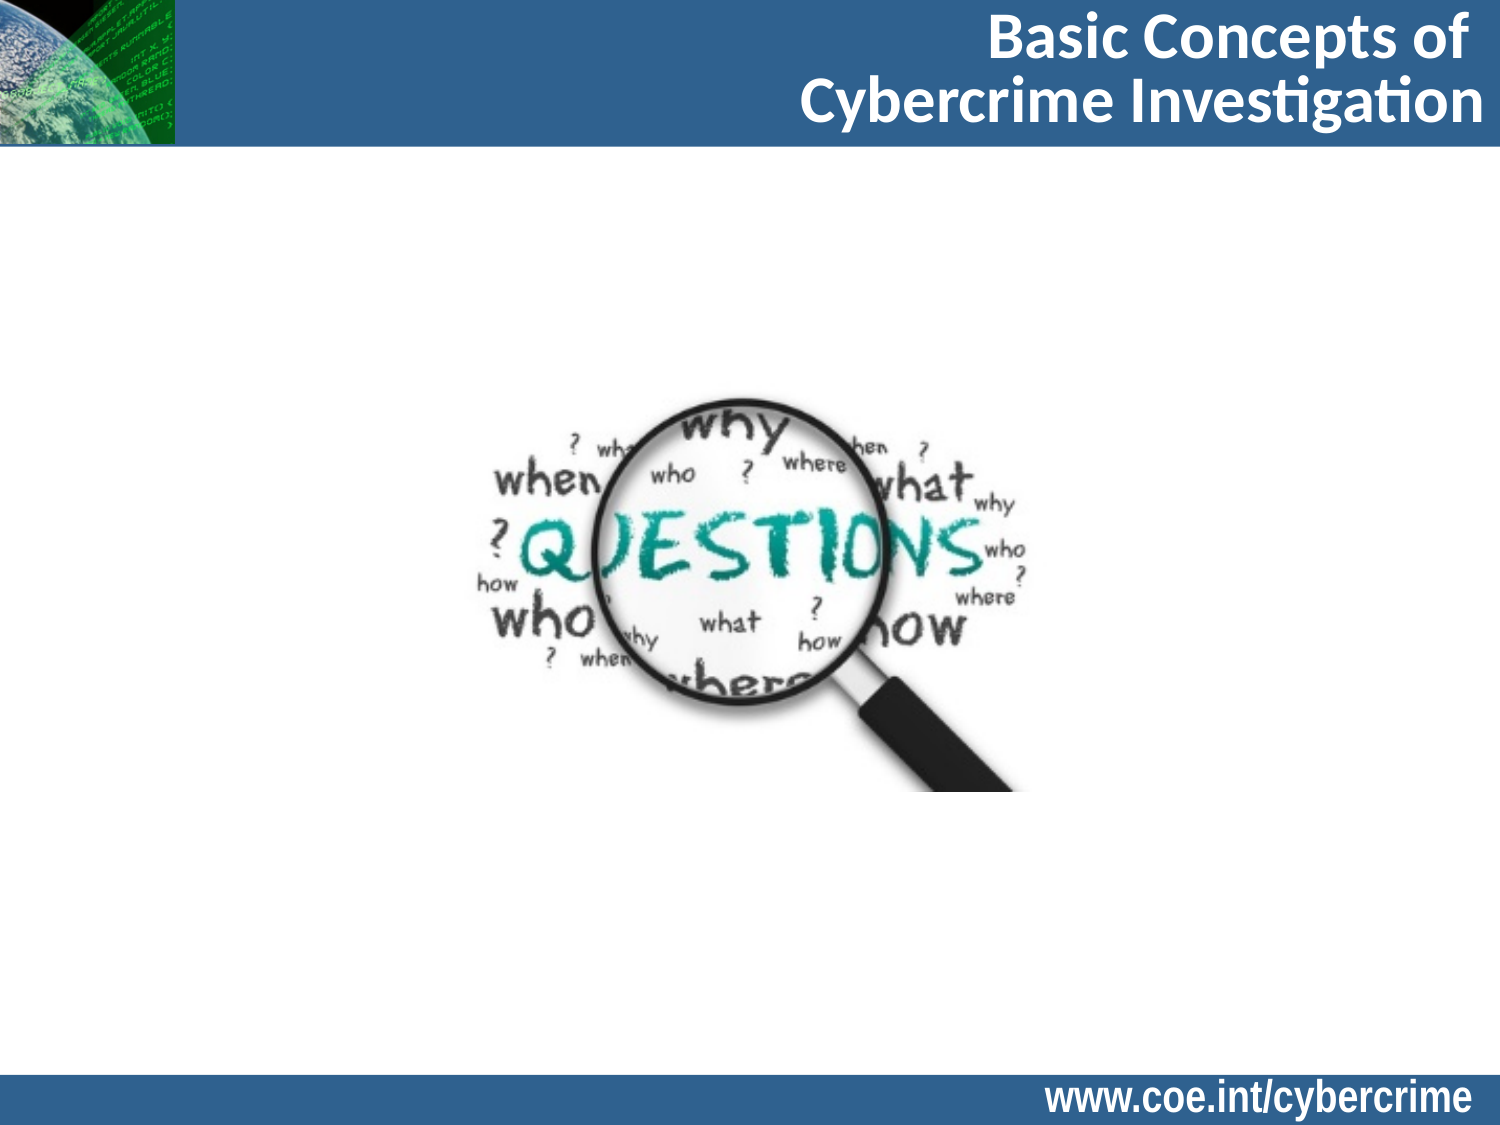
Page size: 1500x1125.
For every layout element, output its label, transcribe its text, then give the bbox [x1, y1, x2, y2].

text_box www.coe.int/cybercrime [1030, 1059, 1500, 1125]
text_box Basic Concepts of Cybercrime Investigation [177, 0, 1500, 149]
text_box [0, 1073, 1030, 1125]
picture [443, 332, 1057, 793]
picture [0, 0, 175, 144]
